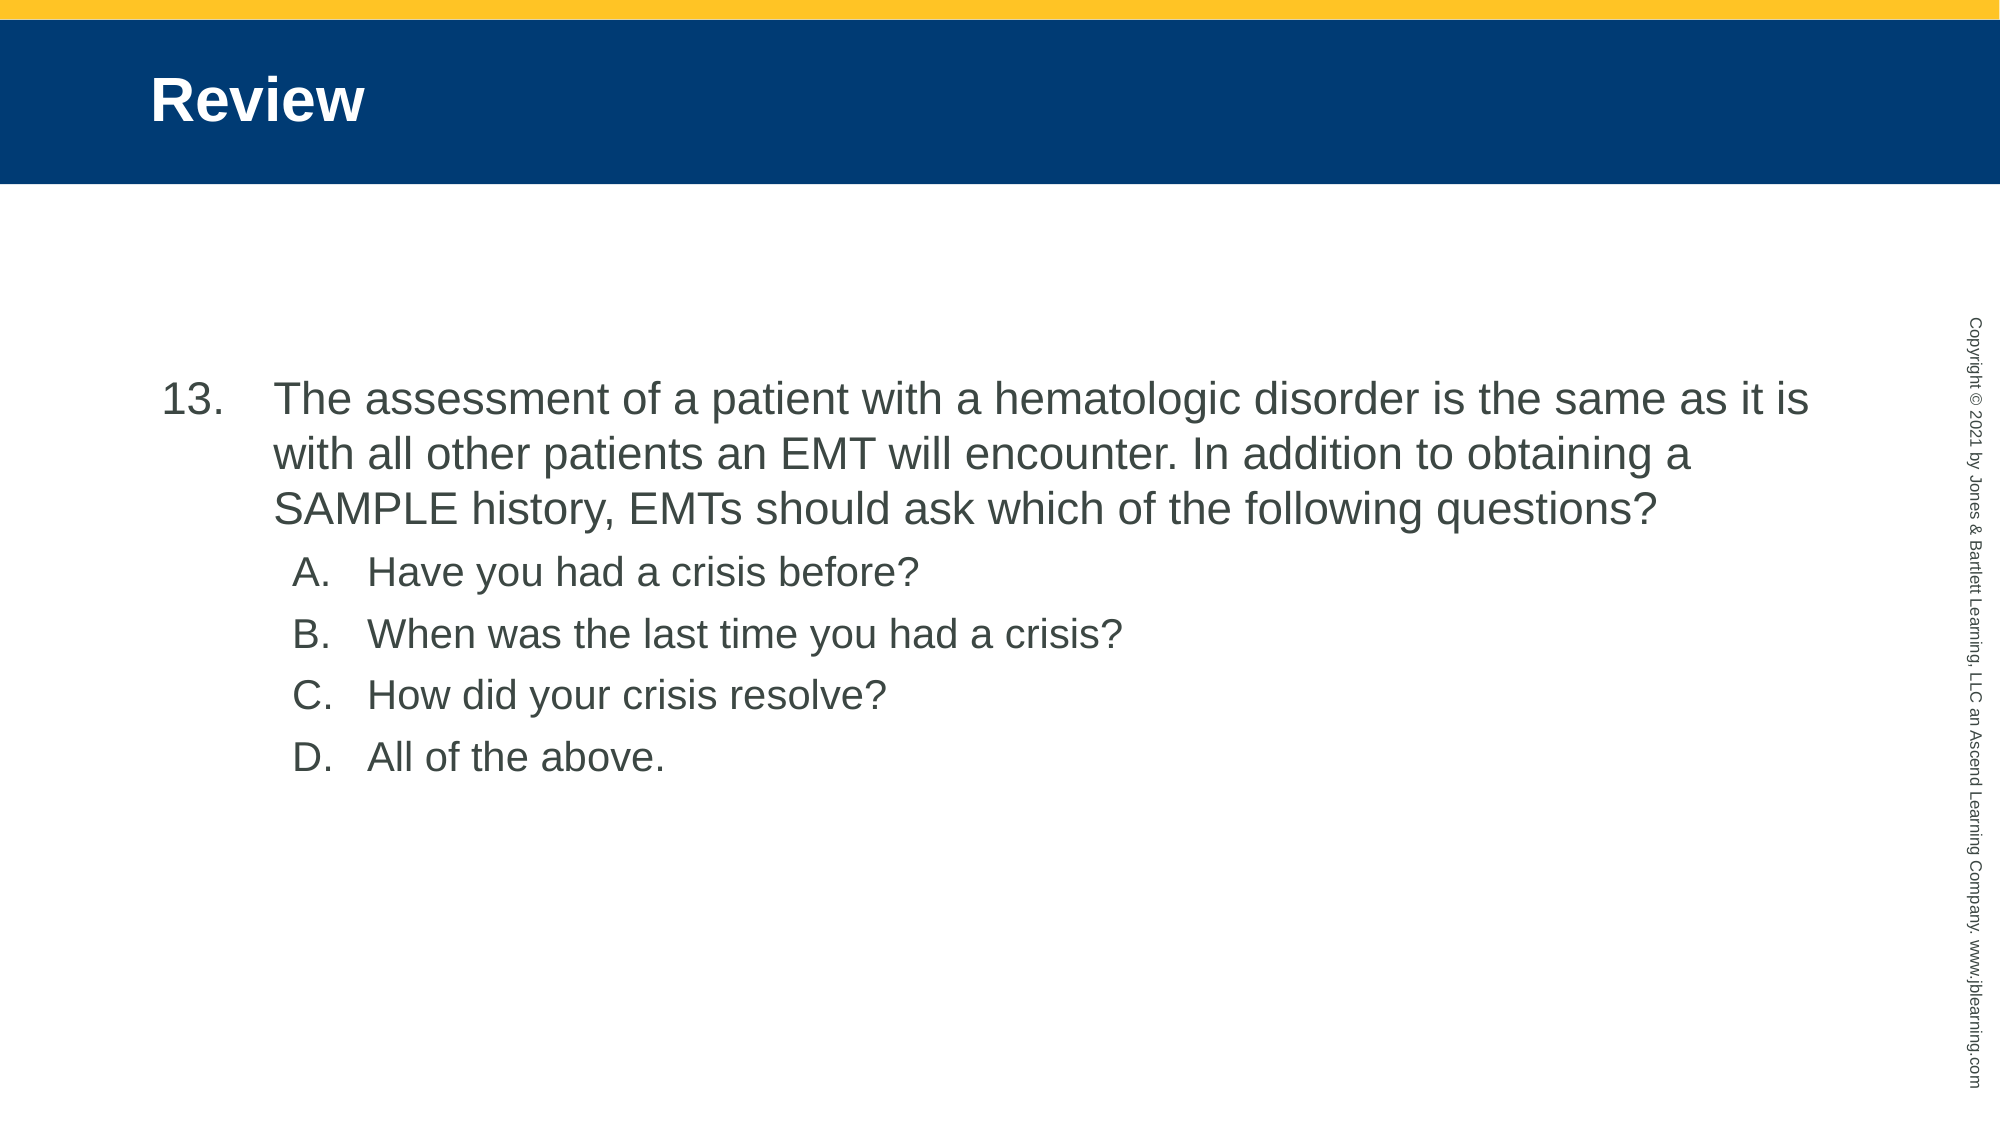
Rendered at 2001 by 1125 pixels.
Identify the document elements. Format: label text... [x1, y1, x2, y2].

title Review [0, 19, 2000, 185]
list The assessment of a patient with a hematologic disorder is the same as it is with all other patients an EMT will encounter. In addition to obtaining a SAMPLE history, EMTs should ask which of the following questions? Have you had a crisis before? When was the last time you had a crisis? How did your crisis resolve? All of the above. [146, 361, 1859, 1016]
